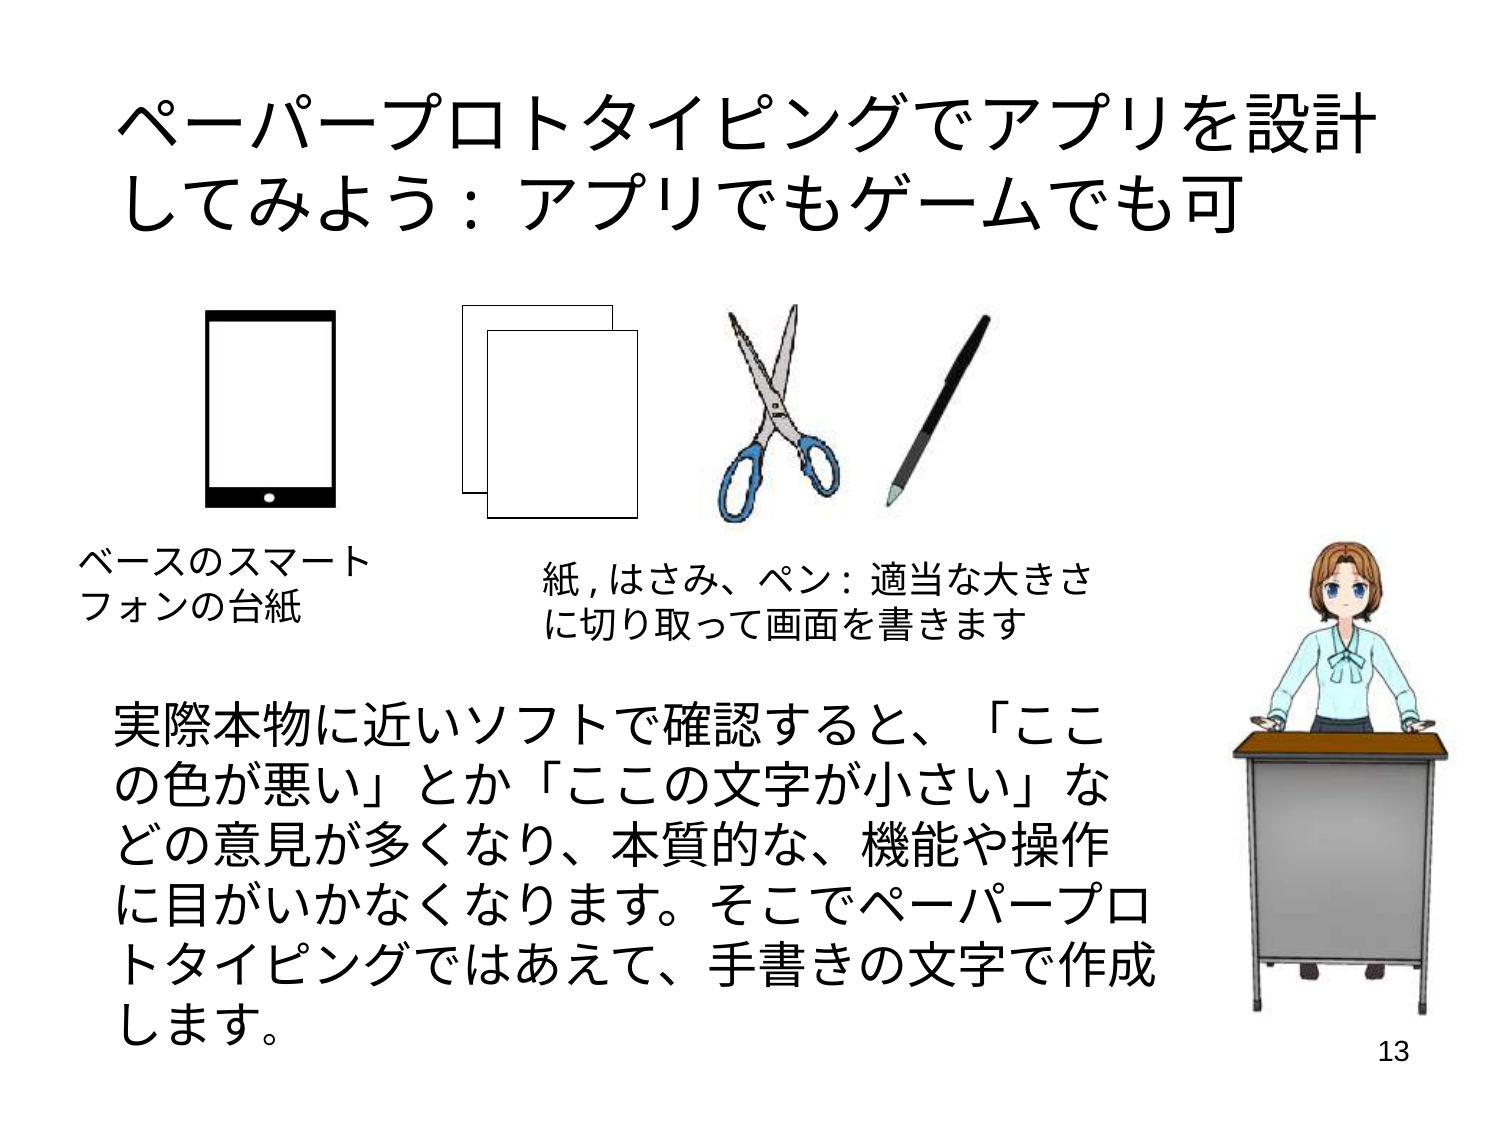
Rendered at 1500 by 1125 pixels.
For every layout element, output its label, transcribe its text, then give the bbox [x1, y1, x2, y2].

slide_number 13 [1173, 1024, 1425, 1103]
text_box 紙,はさみ、ペン: 適当な大きさに切り取って画面を書きます [527, 548, 1140, 654]
text_box ペーパープロトタイピングでアプリを設計してみよう: アプリでもゲームでも可 [99, 74, 1457, 250]
text_box 実際本物に近いソフトで確認すると、「ここの色が悪い」とか「ここの文字が小さい」などの意見が多くなり、本質的な、機能や操作に目がいかなくなります。そこでペーパープロトタイピングではあえて、手書きの文字で作成します。 [97, 686, 1173, 1106]
picture [1227, 534, 1457, 1030]
picture [199, 305, 340, 512]
picture [699, 292, 1000, 534]
text_box [462, 305, 613, 493]
text_box [487, 330, 638, 518]
text_box ベースのスマートフォンの台紙 [62, 530, 413, 635]
